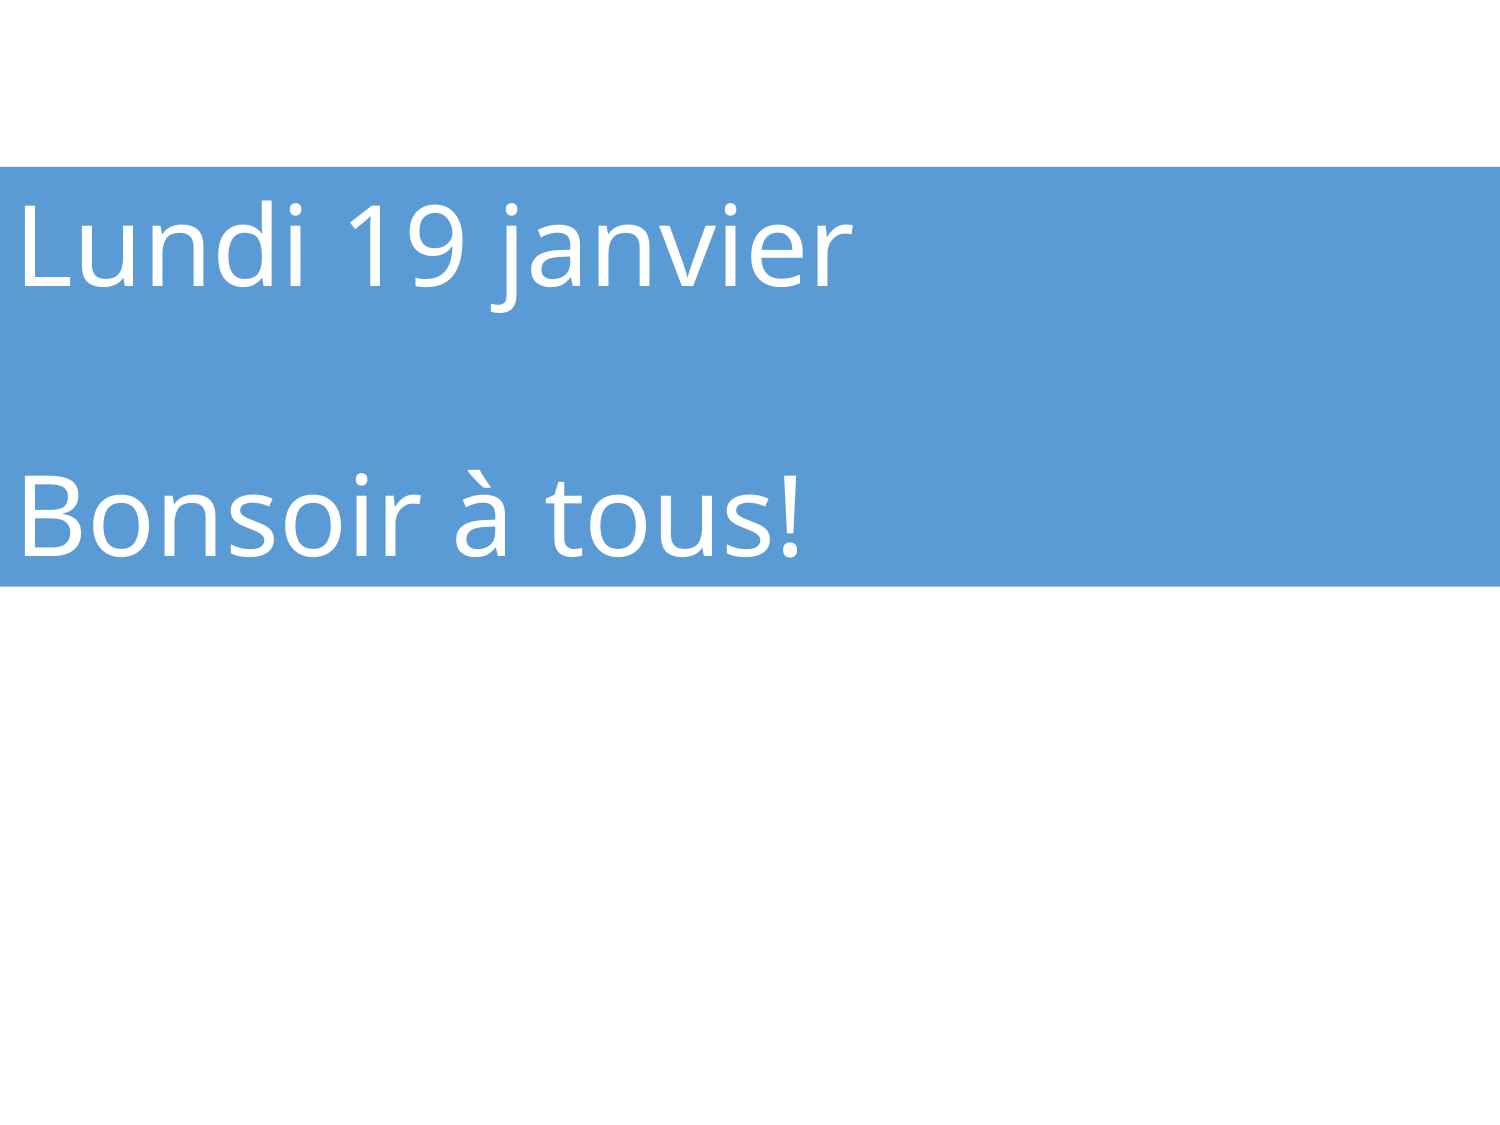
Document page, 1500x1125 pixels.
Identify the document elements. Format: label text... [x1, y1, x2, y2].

text_box Lundi 19 janvier Bonsoir à tous! [0, 166, 1500, 587]
